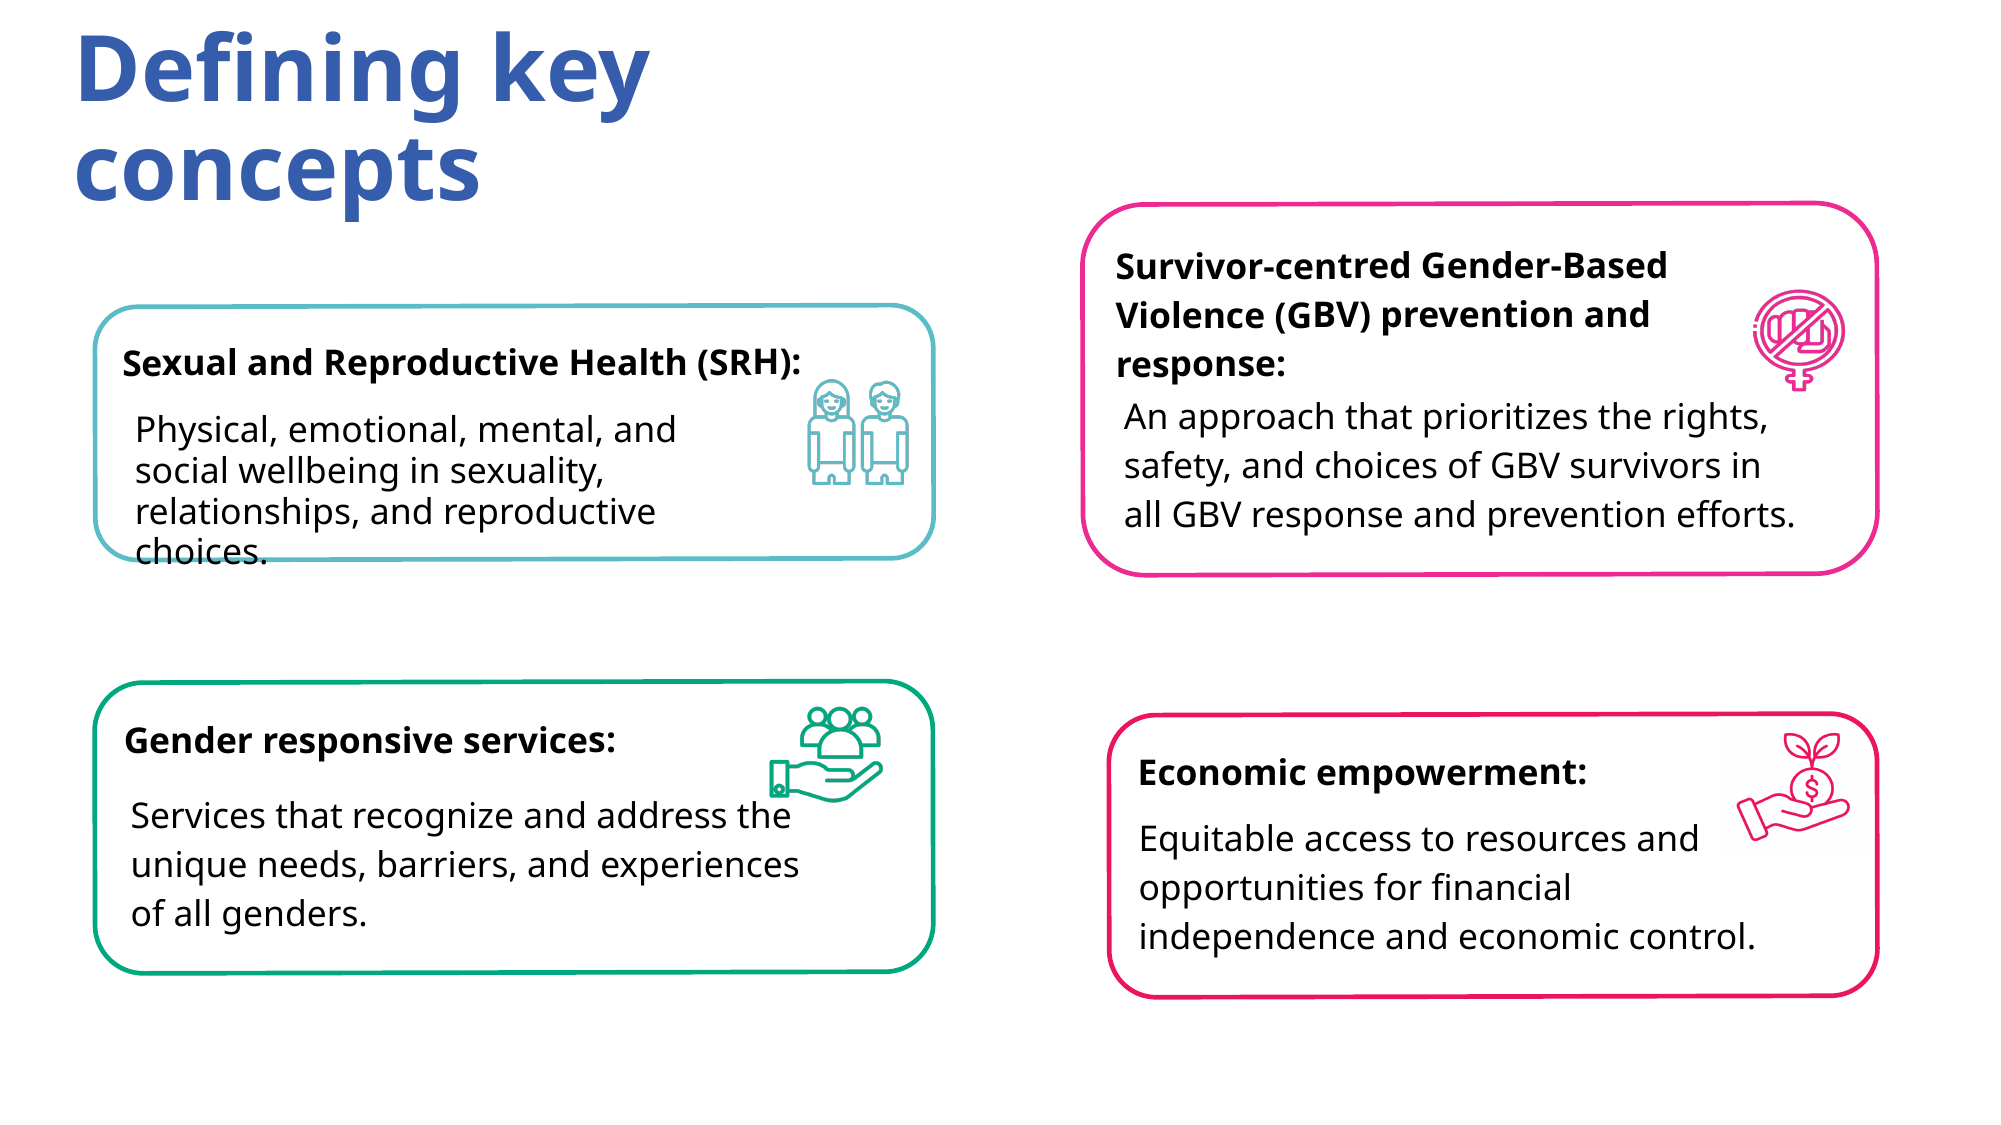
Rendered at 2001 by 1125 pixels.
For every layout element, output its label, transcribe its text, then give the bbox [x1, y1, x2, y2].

text_box An approach that prioritizes the rights, safety, and choices of GBV survivors in all GBV response and prevention efforts. [1108, 372, 1878, 578]
text_box Economic empowerment: [1804, 760, 1878, 996]
title Defining key concepts [58, 12, 1083, 230]
text_box Survivor-centred Gender-Based Violence (GBV) prevention and response: [1082, 203, 1878, 564]
text_box Services that recognize and address the unique needs, barriers, and experiences of all genders. [115, 771, 838, 977]
text_box Sexual and Reproductive Health (SRH): [94, 305, 934, 559]
text_box Economic empowerment: [1108, 713, 1836, 984]
picture [799, 370, 914, 495]
picture [1734, 270, 1859, 411]
picture [1720, 715, 1872, 856]
text_box Gender responsive services: [94, 681, 934, 972]
text_box Equitable access to resources and opportunities for financial independence and economic control. [1123, 794, 1804, 1012]
picture [757, 685, 898, 809]
text_box Physical, emotional, mental, and social wellbeing in sexuality, relationships, and reproductive choices. [119, 395, 832, 559]
